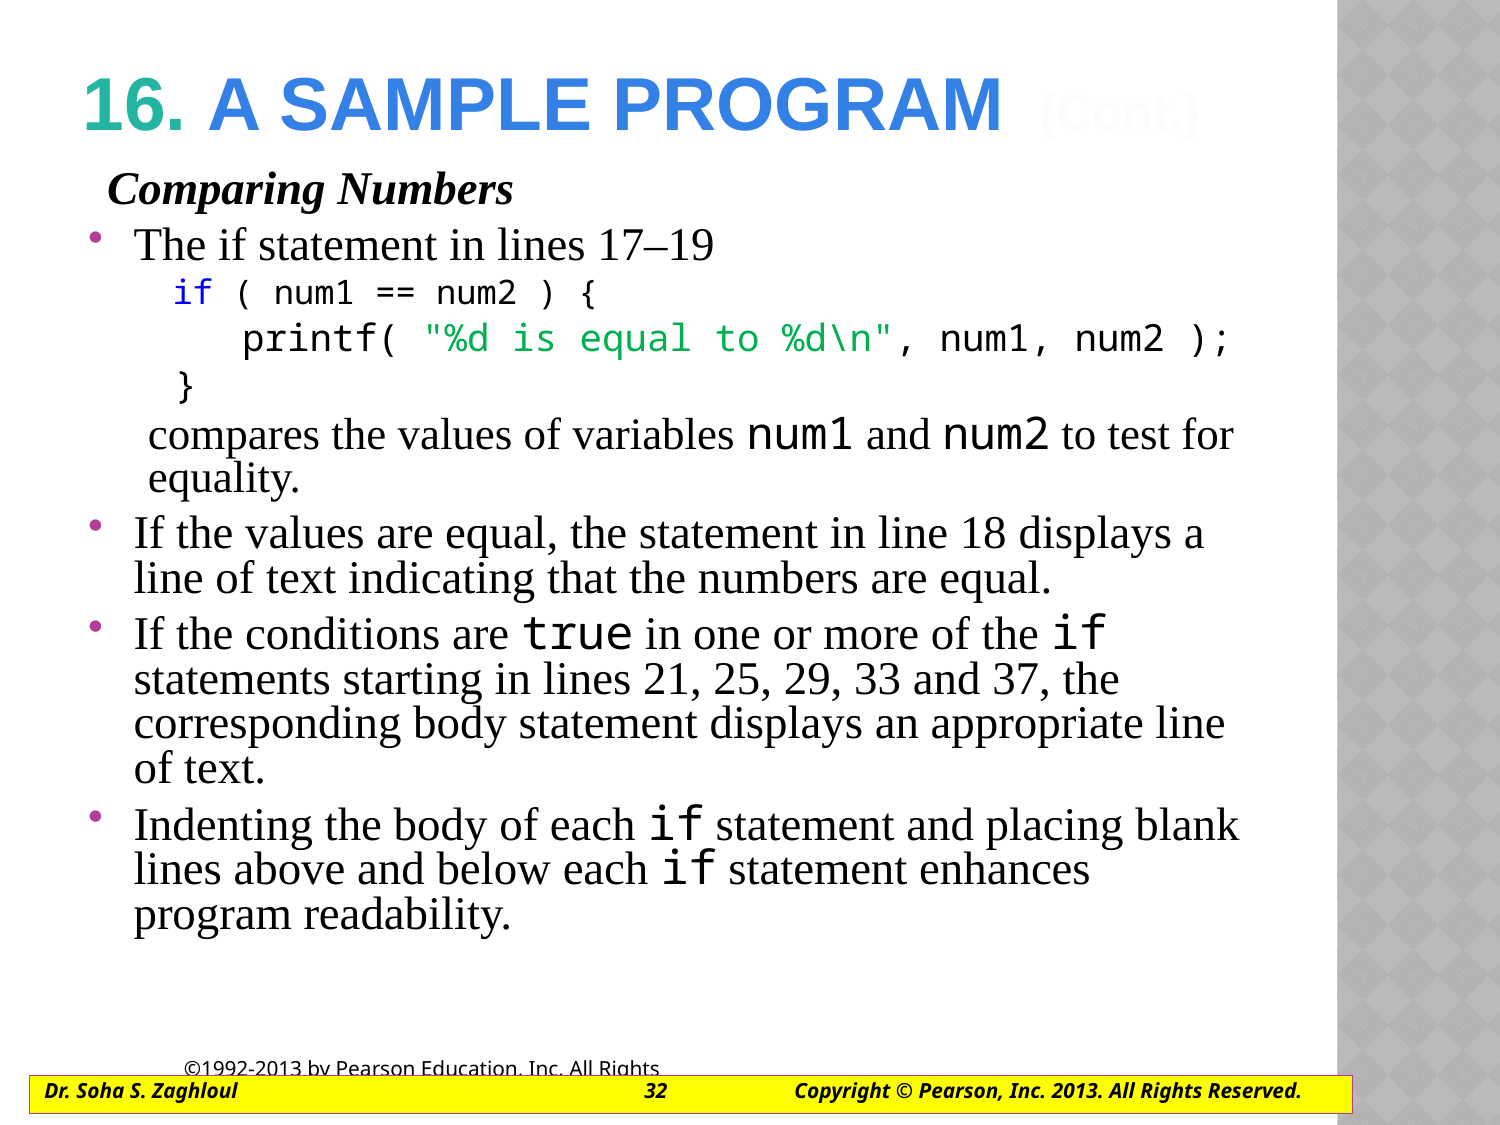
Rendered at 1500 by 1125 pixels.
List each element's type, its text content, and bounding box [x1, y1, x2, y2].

list Comparing Numbers The if statement in lines 17–19 if ( num1 == num2 ) { printf( "%d is equal to %d\n", num1, num2 ); } compares the values of variables num1 and num2 to test for equality. If the values are equal, the statement in line 18 displays a line of text indicating that the numbers are equal. If the conditions are true in one or more of the if statements starting in lines 21, 25, 29, 33 and 37, the corresponding body statement displays an appropriate line of text. Indenting the body of each if statement and placing blank lines above and below each if statement enhances program readability. [75, 160, 1263, 956]
text_box Dr. Soha S. Zaghloul 32 Copyright © Pearson, Inc. 2013. All Rights Reserved. [29, 1075, 1353, 1114]
title 16. A SAMPLE PROGRAM (Cont.) [75, 42, 1263, 146]
